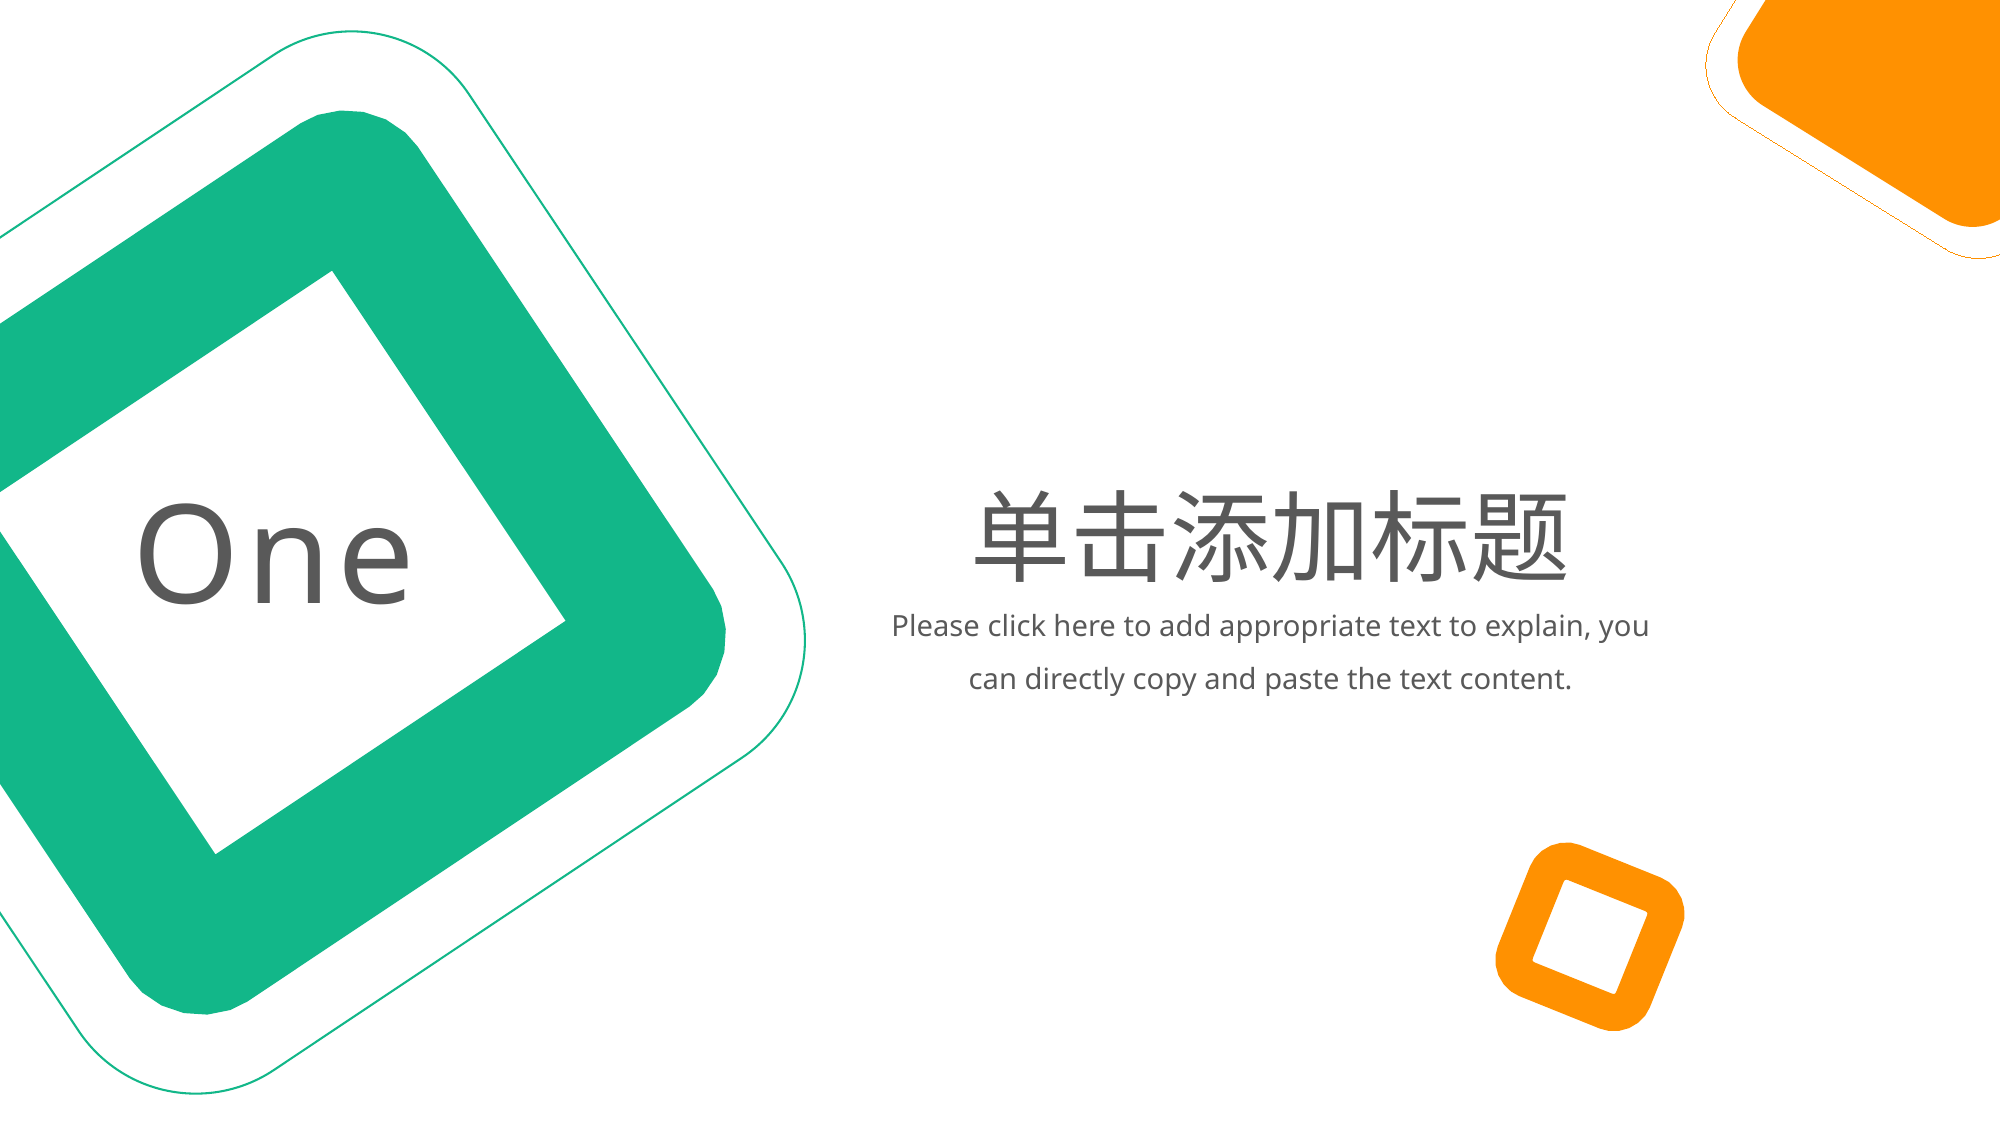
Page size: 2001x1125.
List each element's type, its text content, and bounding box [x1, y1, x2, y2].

text_box 单击添加标题 [956, 466, 1586, 582]
text_box [1705, 0, 2000, 259]
text_box Please click here to add appropriate text to explain, you can directly copy and paste the text content. [858, 582, 1684, 703]
text_box [1513, 860, 1667, 1014]
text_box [0, 140, 696, 985]
